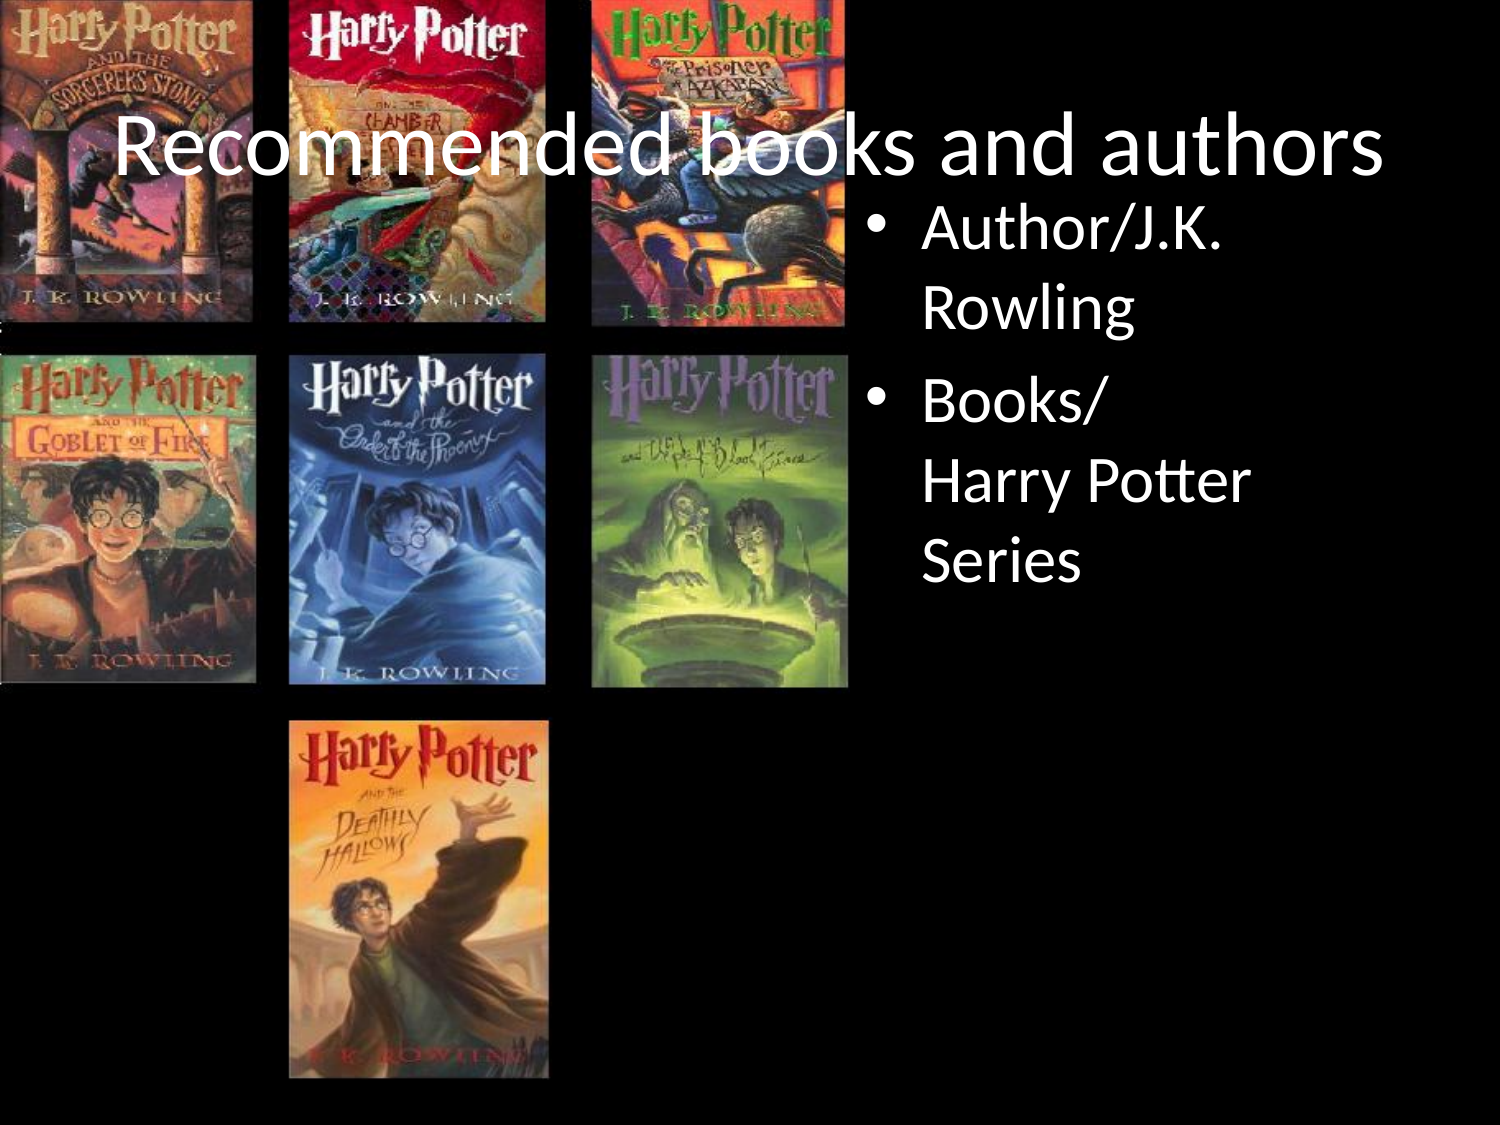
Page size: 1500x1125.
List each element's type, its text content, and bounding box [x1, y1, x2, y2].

picture [0, 0, 851, 1081]
list Author/J.K. Rowling Books/Harry Potter Series [854, 174, 1275, 918]
title Recommended books and authors [854, 45, 1425, 233]
